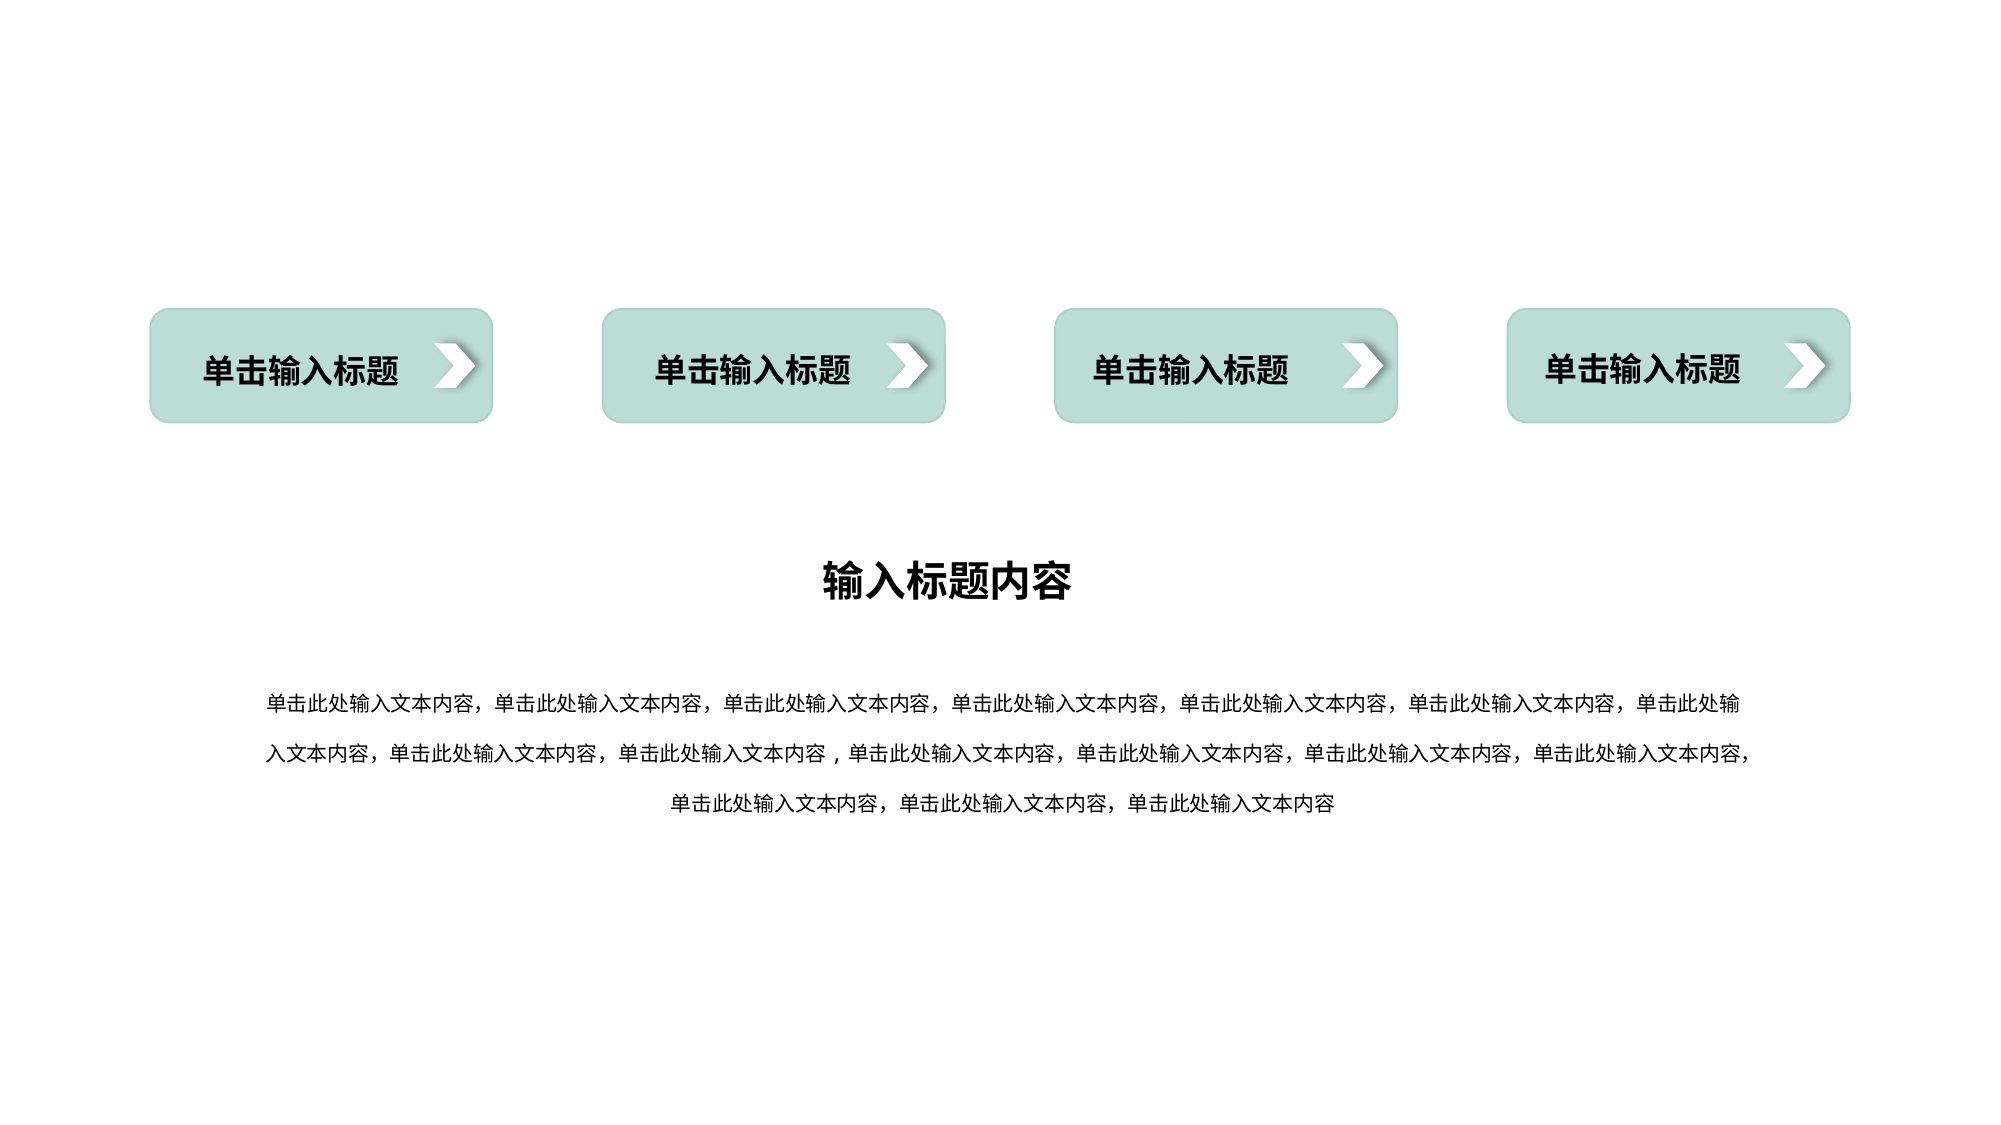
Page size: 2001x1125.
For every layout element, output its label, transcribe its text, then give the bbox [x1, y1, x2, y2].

text_box 单击此处输入文本内容，单击此处输入文本内容，单击此处输入文本内容，单击此处输入文本内容，单击此处输入文本内容，单击此处输入文本内容，单击此处输入文本内容，单击此处输入文本内容，单击此处输入文本内容,单击此处输入文本内容，单击此处输入文本内容，单击此处输入文本内容，单击此处输入文本内容，单击此处输入文本内容，单击此处输入文本内容，单击此处输入文本内容 [250, 658, 1756, 824]
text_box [150, 308, 1850, 423]
text_box 输入标题内容 [808, 546, 1198, 612]
